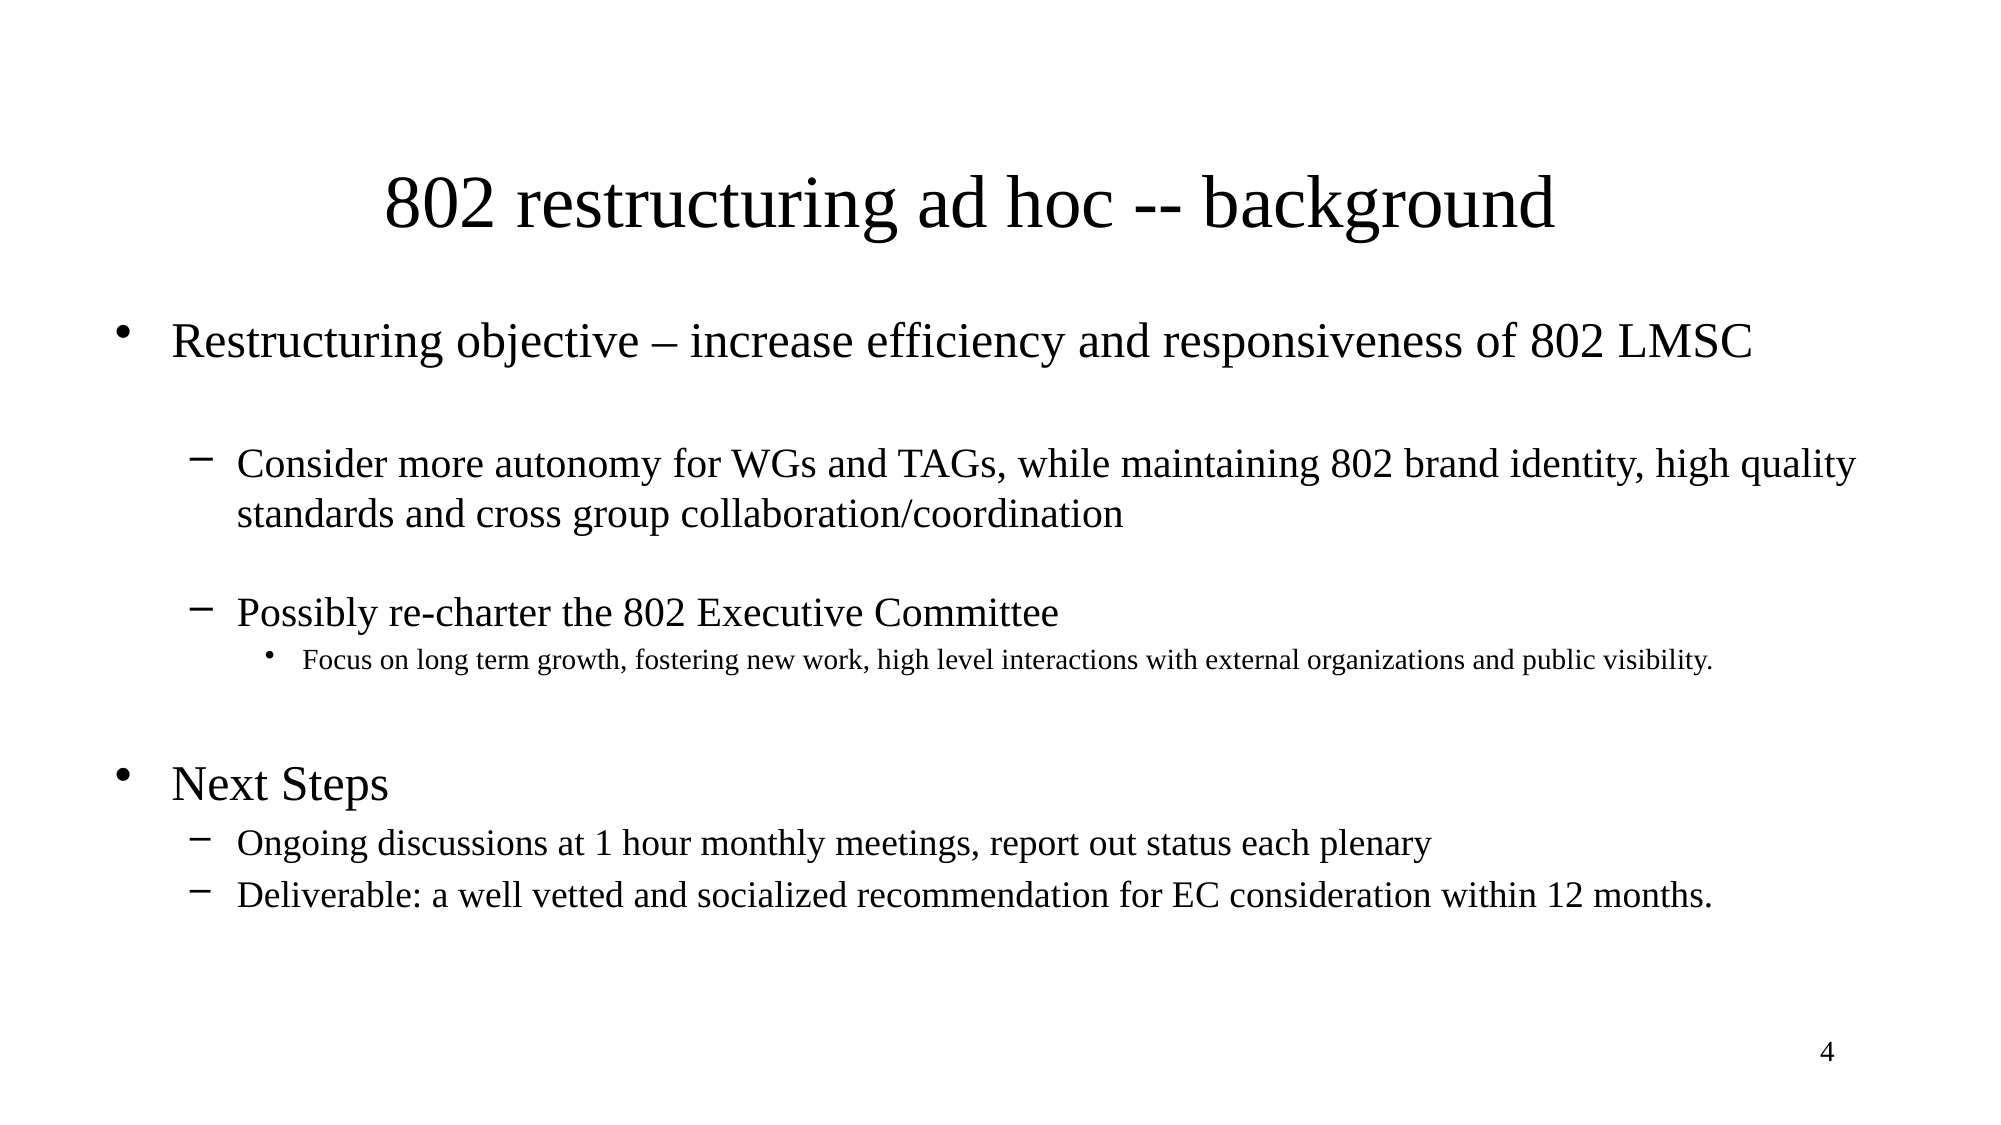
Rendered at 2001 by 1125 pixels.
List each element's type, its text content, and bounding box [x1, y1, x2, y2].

list Restructuring objective – increase efficiency and responsiveness of 802 LMSC Consider more autonomy for WGs and TAGs, while maintaining 802 brand identity, high quality standards and cross group collaboration/coordination Possibly re-charter the 802 Executive Committee Focus on long term growth, fostering new work, high level interactions with external organizations and public visibility. Next Steps Ongoing discussions at 1 hour monthly meetings, report out status each plenary Deliverable: a well vetted and socialized recommendation for EC consideration within 12 months. [99, 299, 1888, 1063]
slide_number 4 [1433, 1024, 1851, 1101]
title 802 restructuring ad hoc -- background [62, 99, 1901, 288]
